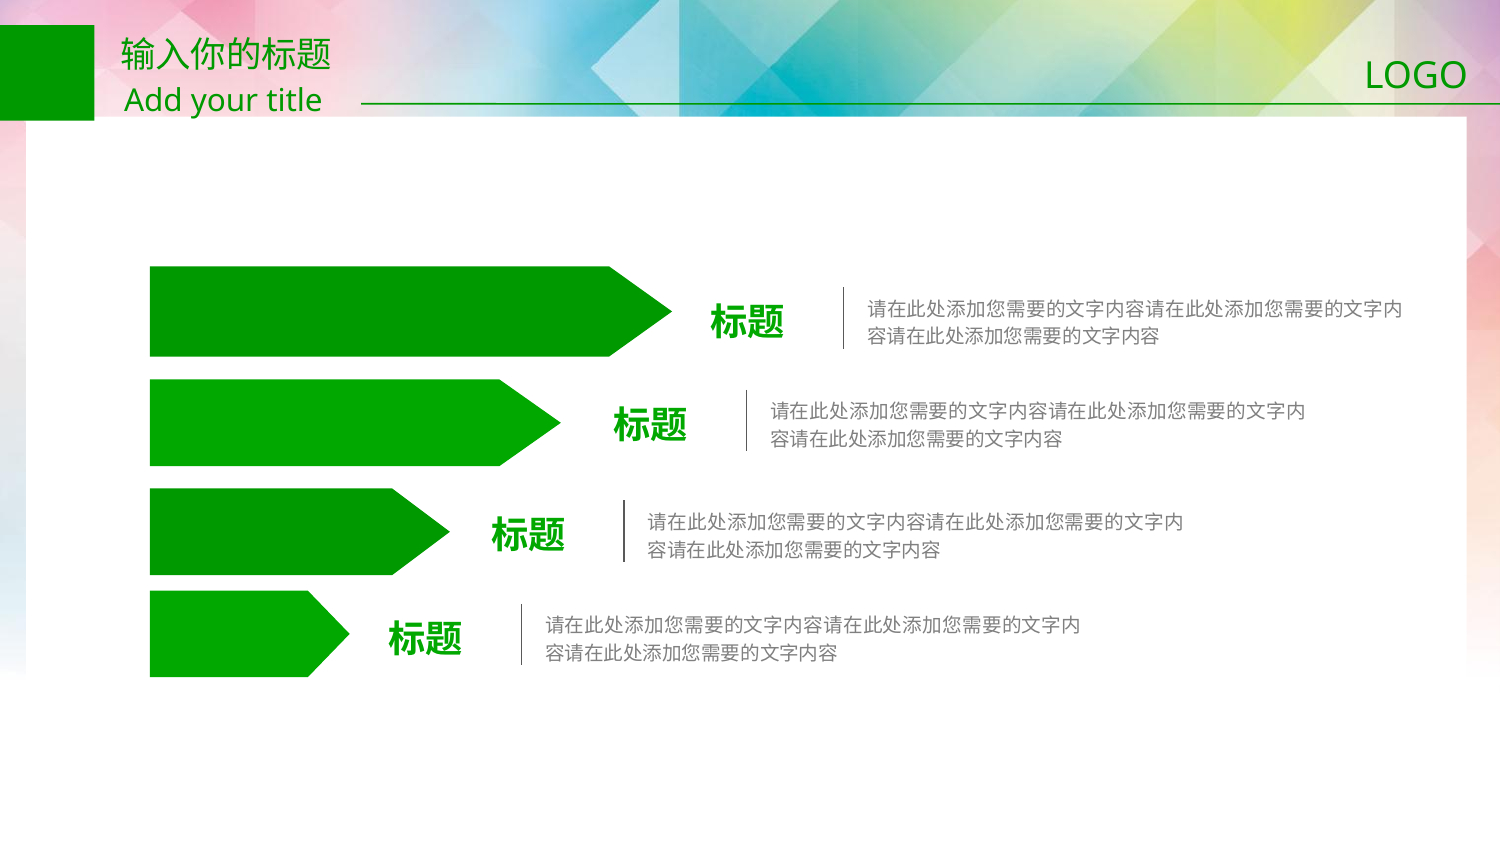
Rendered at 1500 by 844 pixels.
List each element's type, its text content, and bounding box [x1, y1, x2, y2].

text_box 标题 [451, 504, 606, 564]
text_box 请在此处添加您需要的文字内容请在此处添加您需要的文字内容请在此处添加您需要的文字内容 [770, 395, 1306, 451]
text_box [149, 590, 350, 678]
text_box LOGO [1349, 44, 1483, 104]
picture [0, 0, 1500, 843]
text_box 标题 [348, 607, 503, 667]
text_box [149, 379, 561, 467]
text_box 标题 [573, 393, 728, 454]
text_box [149, 488, 450, 576]
text_box [149, 266, 673, 357]
text_box 请在此处添加您需要的文字内容请在此处添加您需要的文字内容请在此处添加您需要的文字内容 [545, 609, 1081, 665]
text_box 请在此处添加您需要的文字内容请在此处添加您需要的文字内容请在此处添加您需要的文字内容 [867, 292, 1403, 348]
text_box 标题 [670, 291, 825, 351]
text_box 请在此处添加您需要的文字内容请在此处添加您需要的文字内容请在此处添加您需要的文字内容 [647, 506, 1184, 561]
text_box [105, 24, 355, 127]
